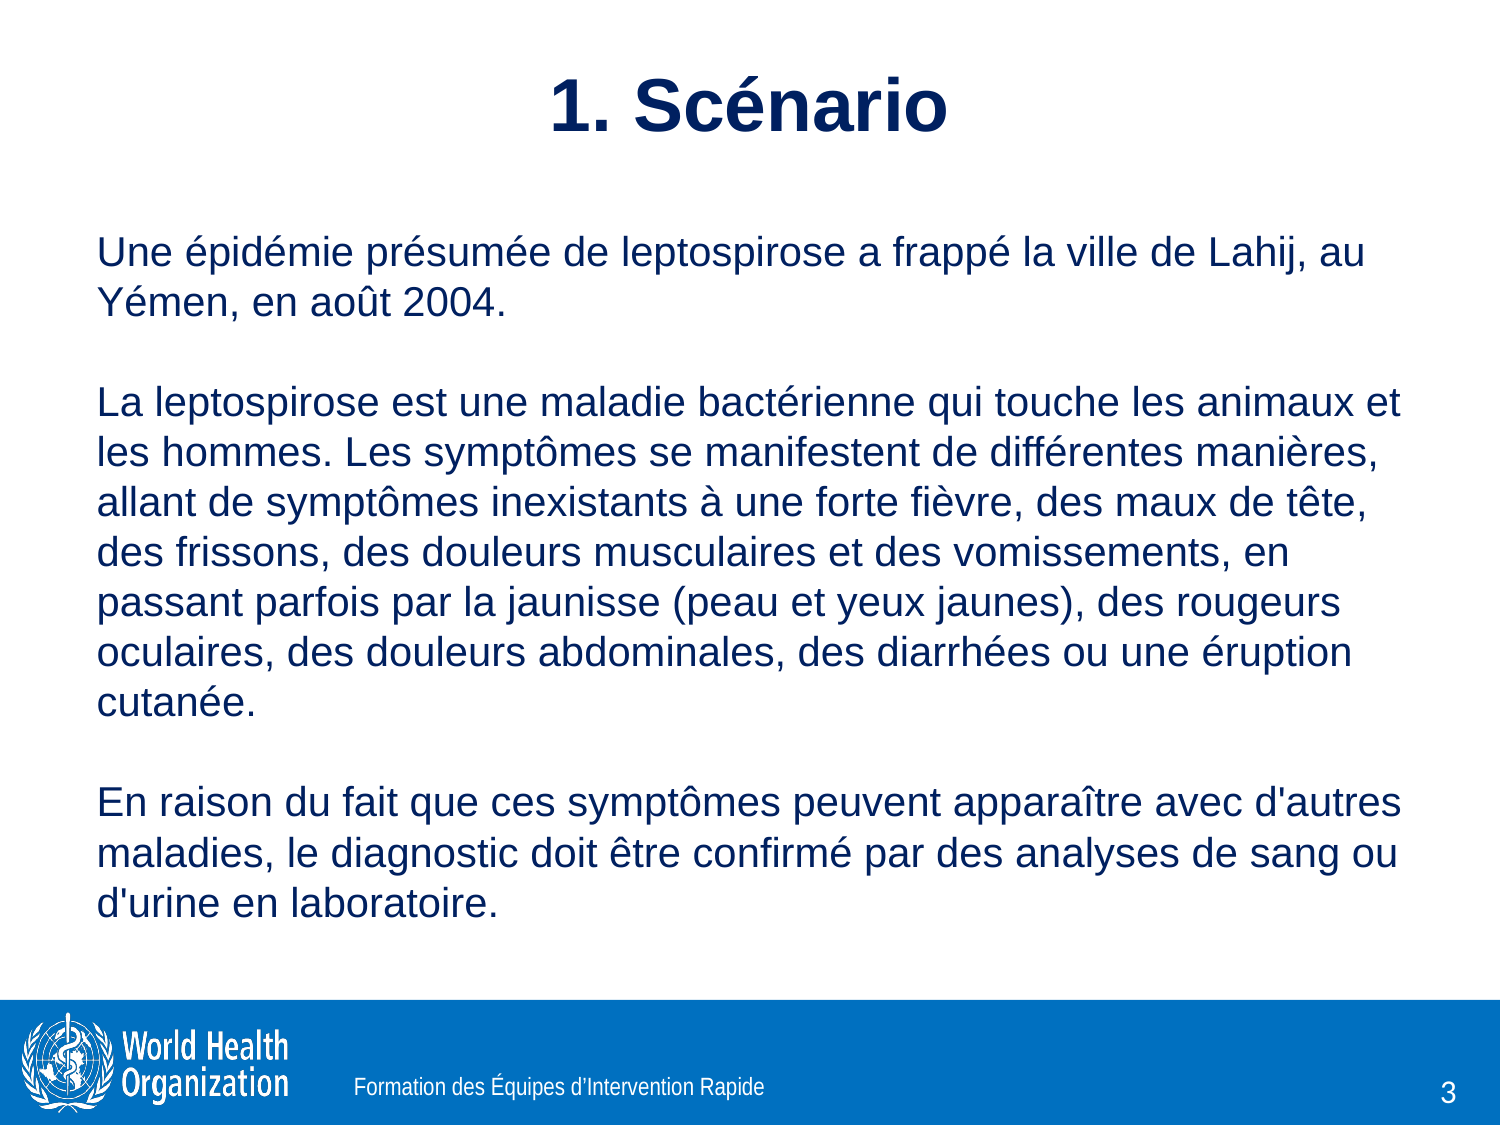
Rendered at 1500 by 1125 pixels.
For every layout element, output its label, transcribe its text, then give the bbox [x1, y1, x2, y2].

text_box Une épidémie présumée de leptospirose a frappé la ville de Lahij, au Yémen, en août 2004. La leptospirose est une maladie bactérienne qui touche les animaux et les hommes. Les symptômes se manifestent de différentes manières, allant de symptômes inexistants à une forte fièvre, des maux de tête, des frissons, des douleurs musculaires et des vomissements, en passant parfois par la jaunisse (peau et yeux jaunes), des rougeurs oculaires, des douleurs abdominales, des diarrhées ou une éruption cutanée. En raison du fait que ces symptômes peuvent apparaître avec d'autres maladies, le diagnostic doit être confirmé par des analyses de sang ou d'urine en laboratoire. [81, 217, 1418, 933]
picture [21, 1012, 288, 1113]
title 1. Scénario [75, 7, 1425, 195]
